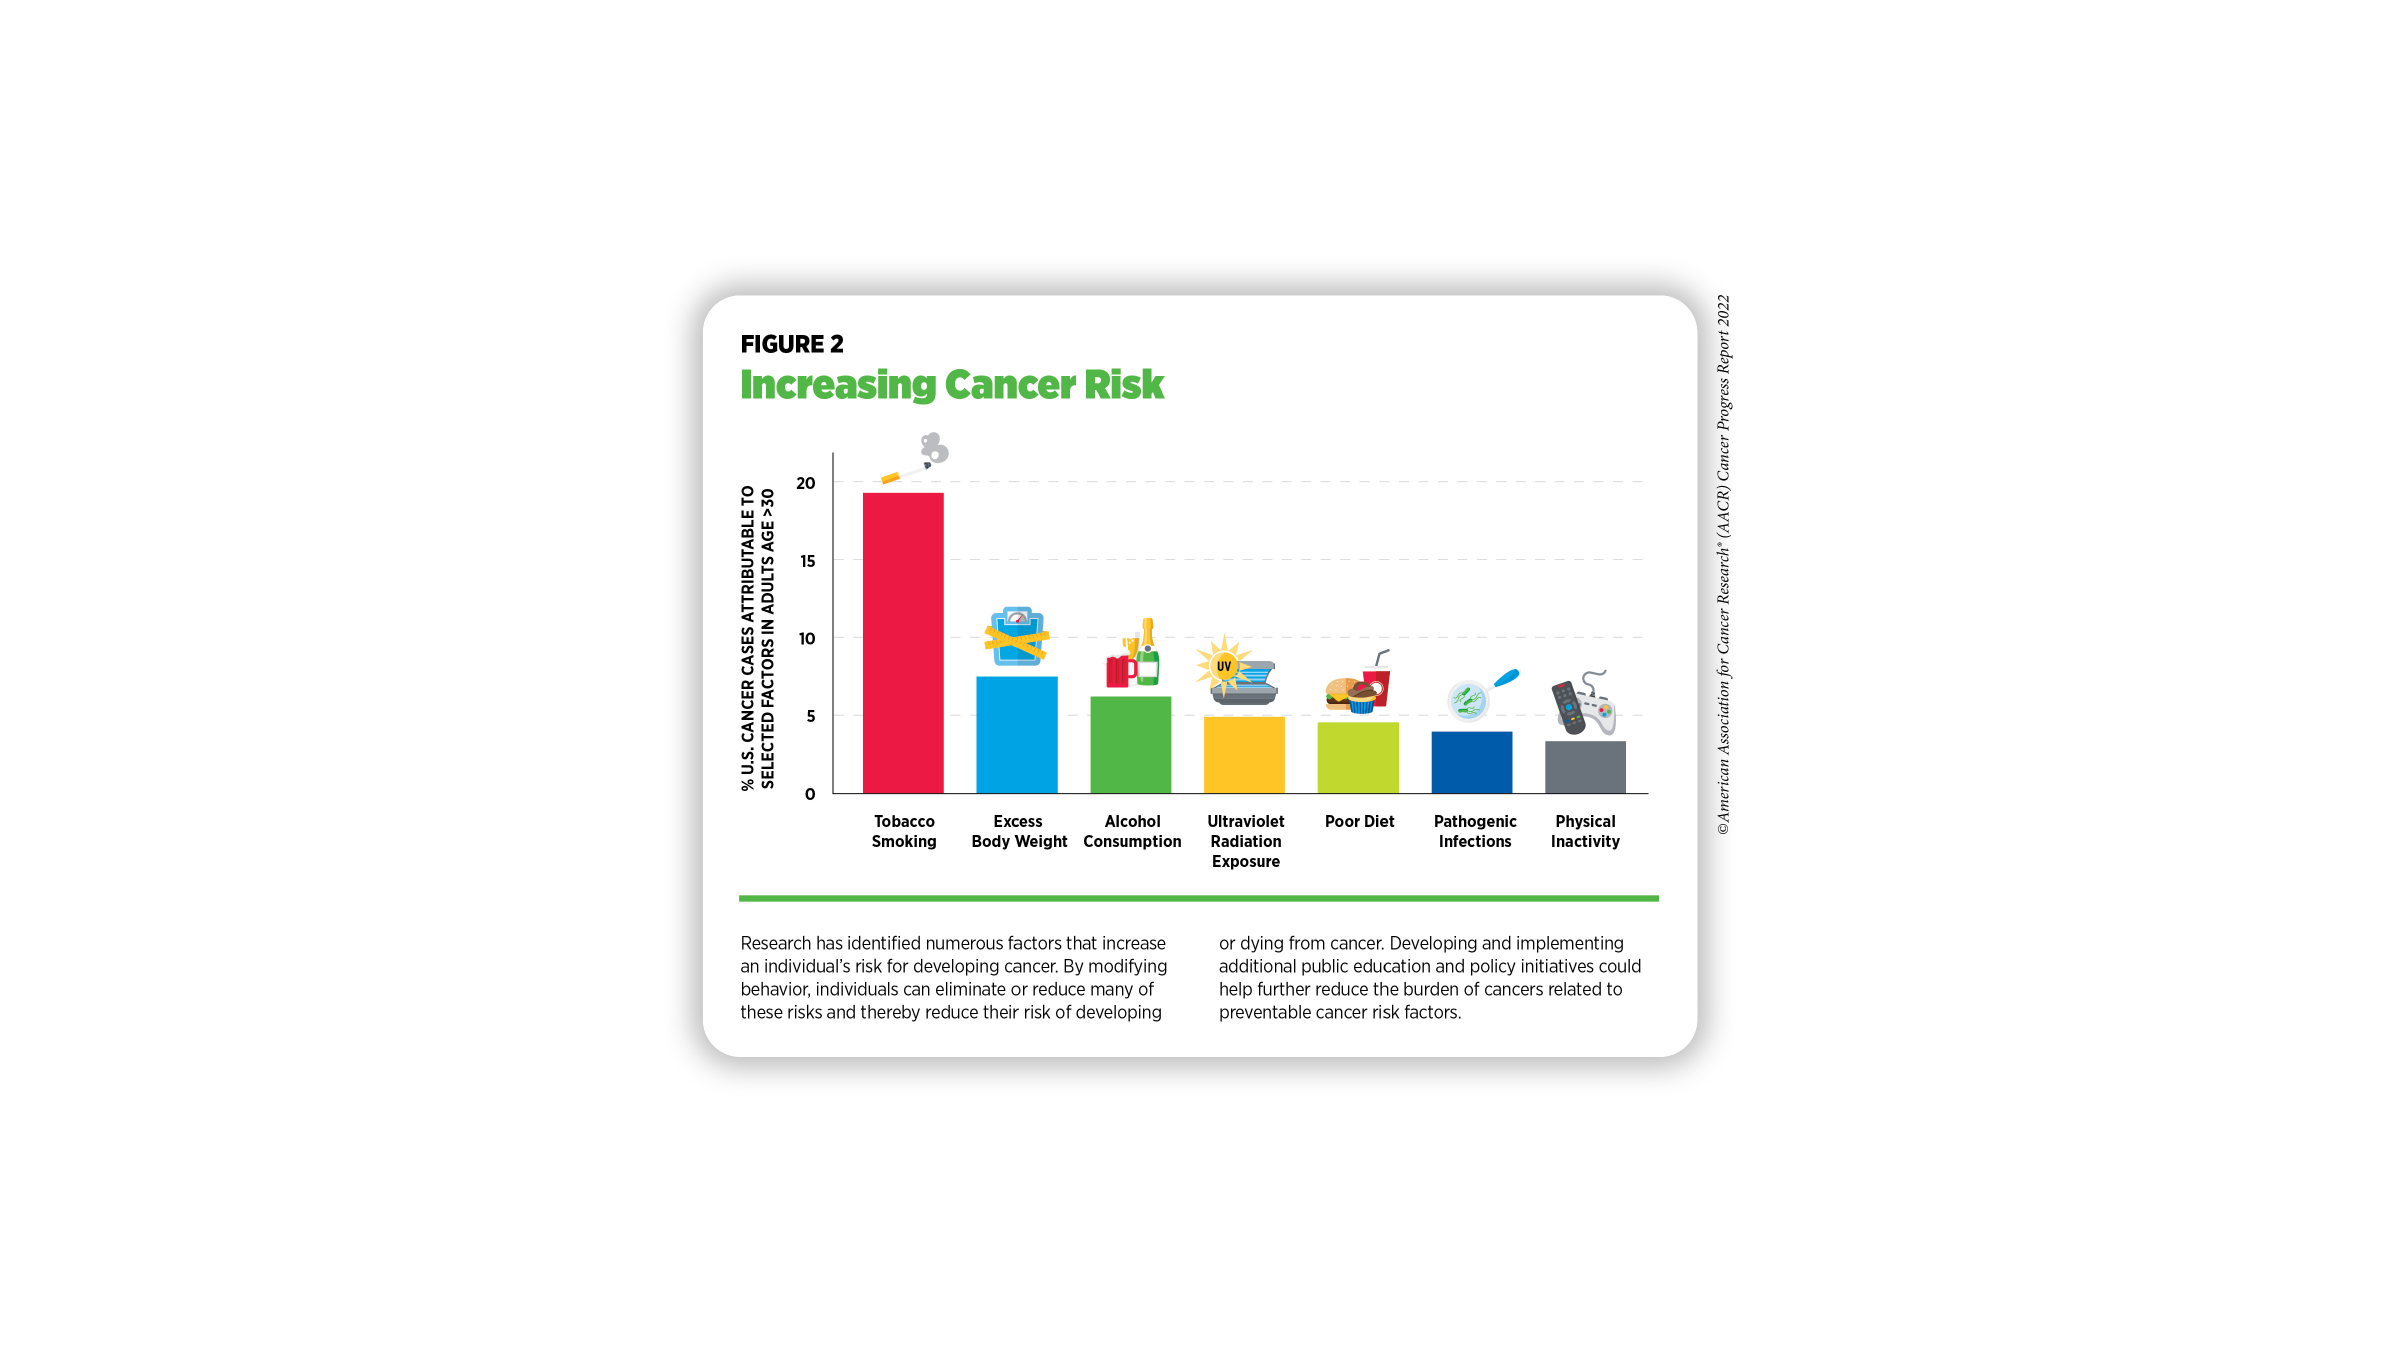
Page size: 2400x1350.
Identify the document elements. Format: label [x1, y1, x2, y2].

picture [646, 239, 1754, 1111]
